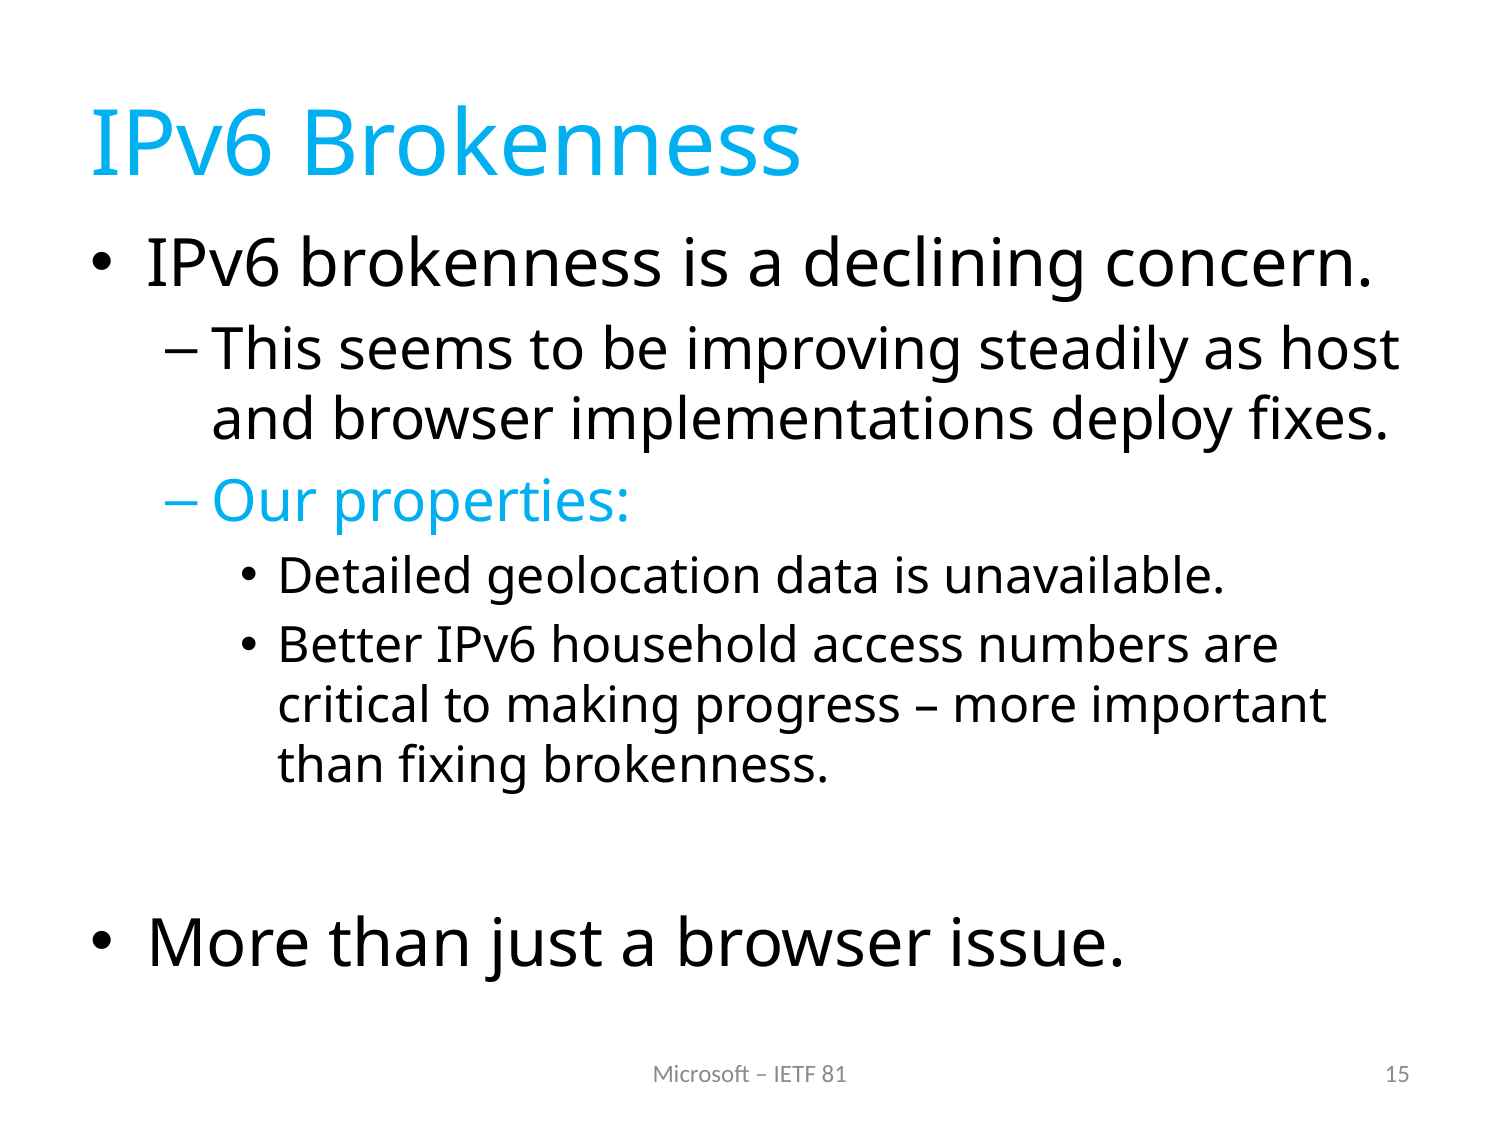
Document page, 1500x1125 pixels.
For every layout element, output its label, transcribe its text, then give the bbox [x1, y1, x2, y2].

footer Microsoft – IETF 81 [512, 1042, 988, 1103]
slide_number 15 [1074, 1042, 1425, 1103]
list IPv6 brokenness is a declining concern. This seems to be improving steadily as host and browser implementations deploy fixes. Our properties: Detailed geolocation data is unavailable. Better IPv6 household access numbers are critical to making progress – more important than fixing brokenness. More than just a browser issue. [75, 233, 1425, 1005]
title IPv6 Brokenness [75, 45, 1425, 233]
